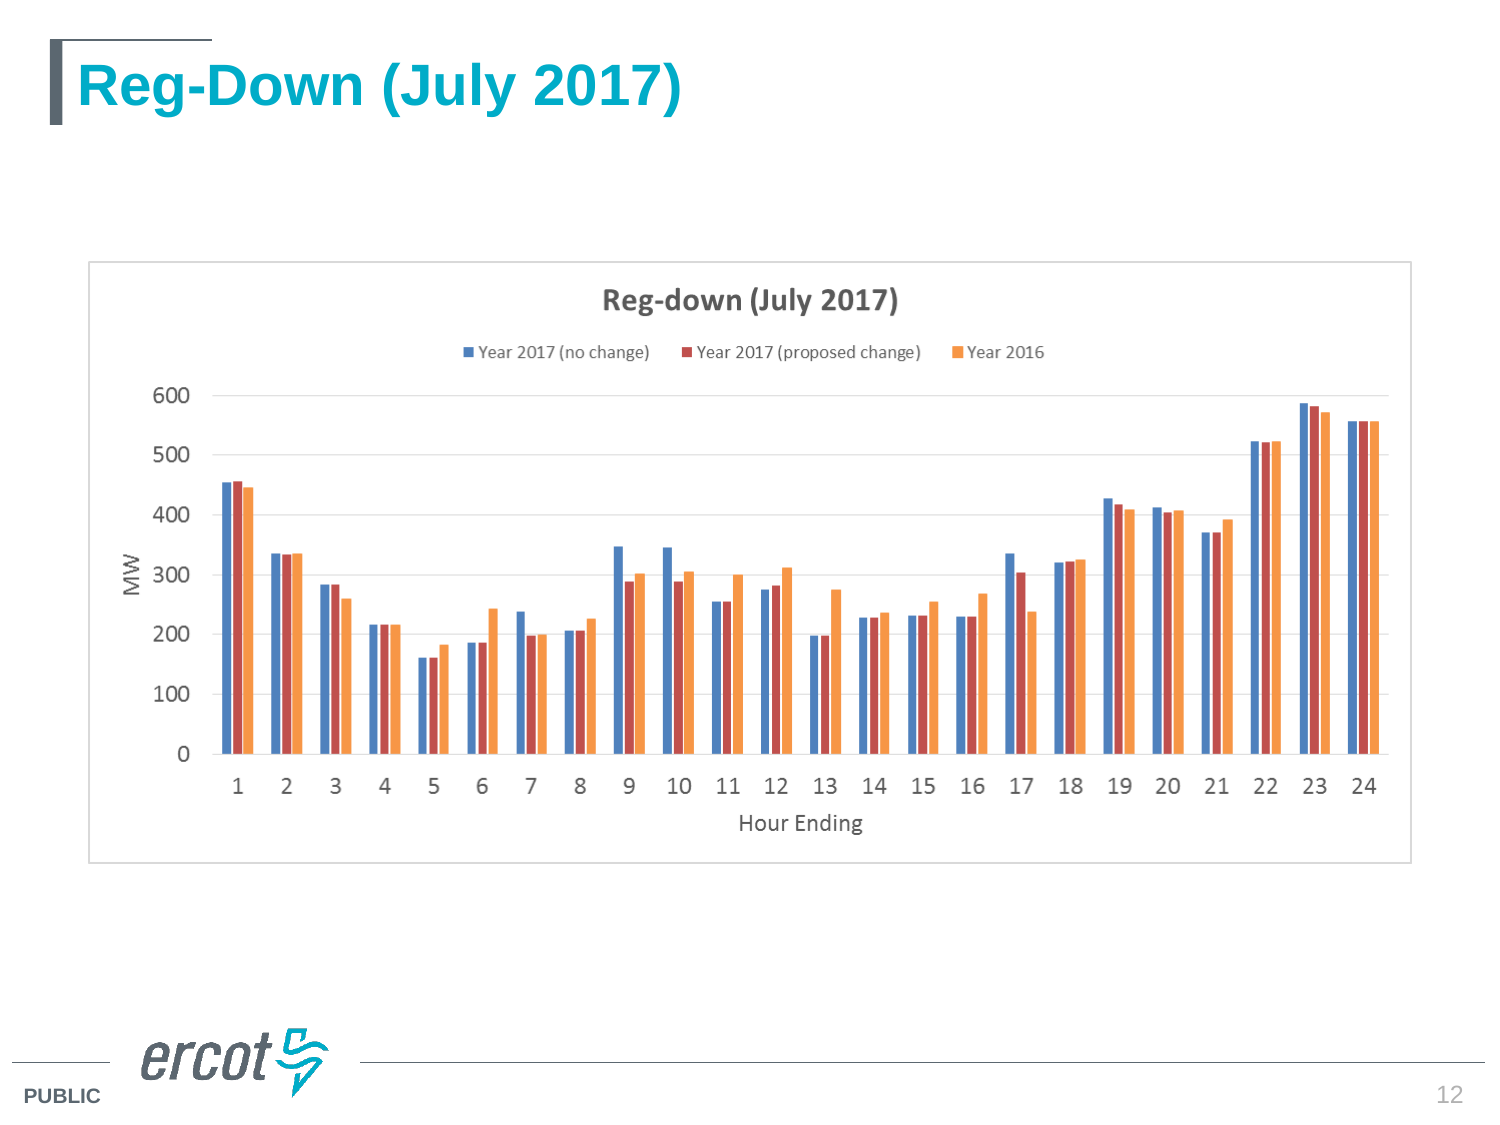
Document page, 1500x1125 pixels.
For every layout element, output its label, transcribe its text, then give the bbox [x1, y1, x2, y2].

picture [137, 1024, 332, 1100]
slide_number 12 [1412, 1076, 1488, 1112]
picture [88, 261, 1412, 864]
title Reg-Down (July 2017) [62, 39, 1450, 228]
